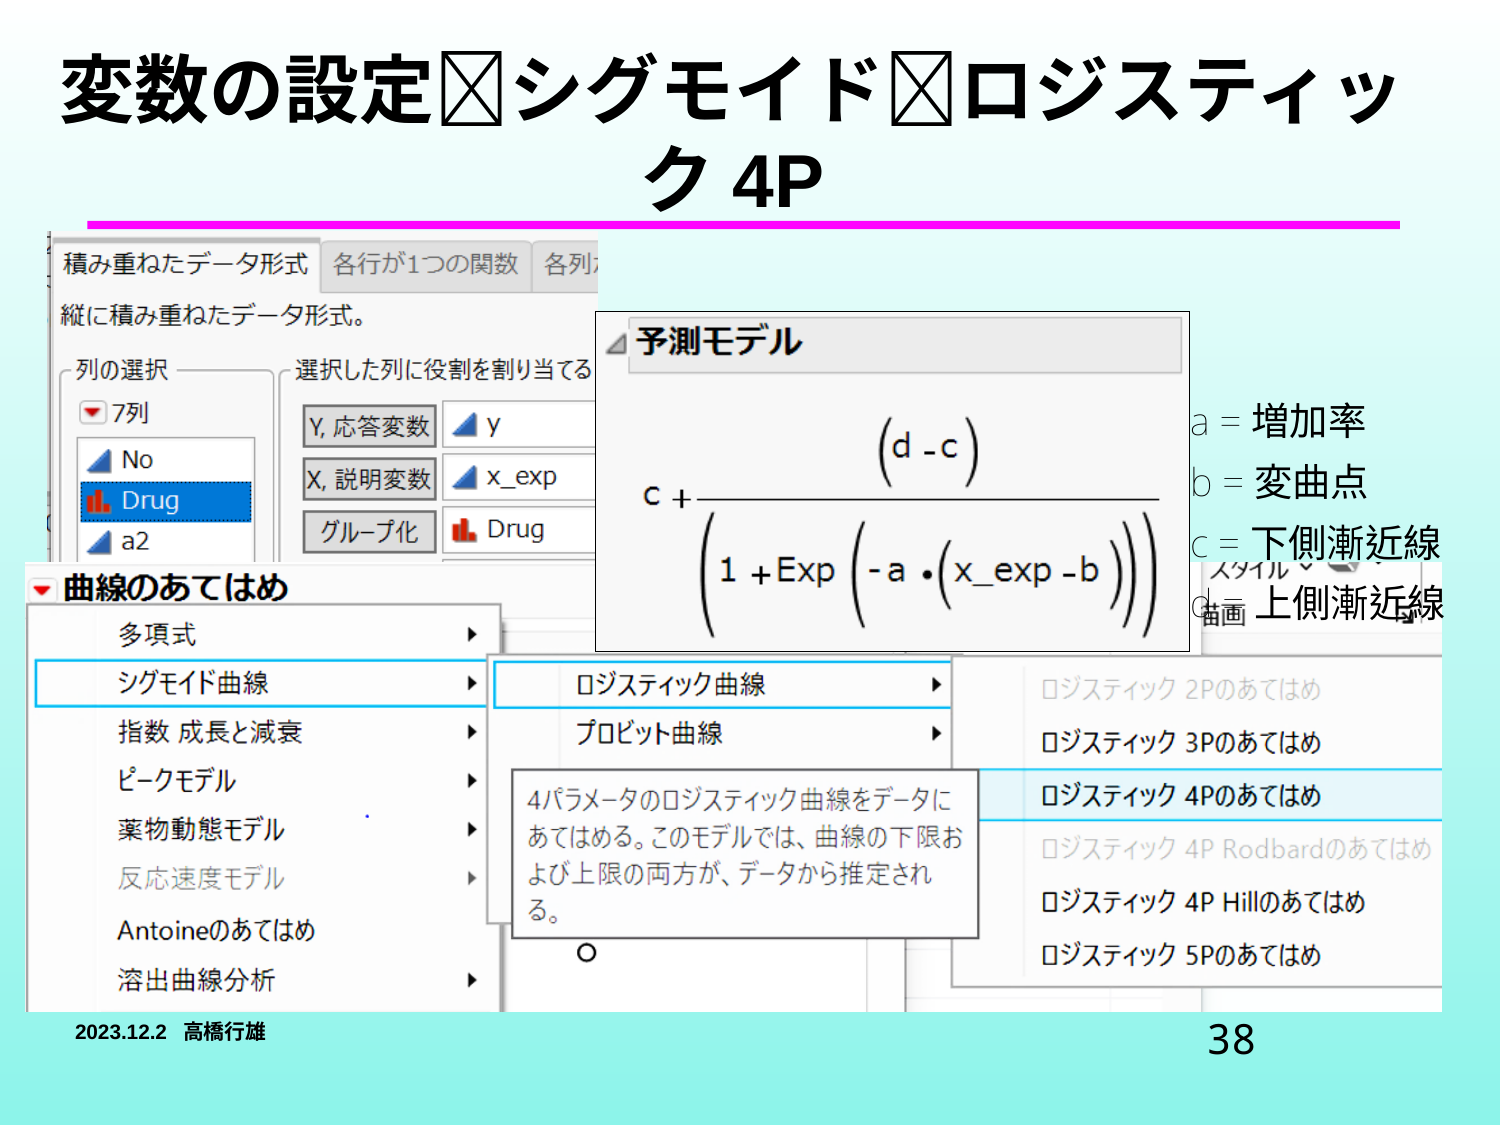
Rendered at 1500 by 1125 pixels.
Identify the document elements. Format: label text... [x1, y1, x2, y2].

title 変数の設定シグモイドロジスティック4P [23, 48, 1442, 230]
picture [25, 231, 1475, 1012]
